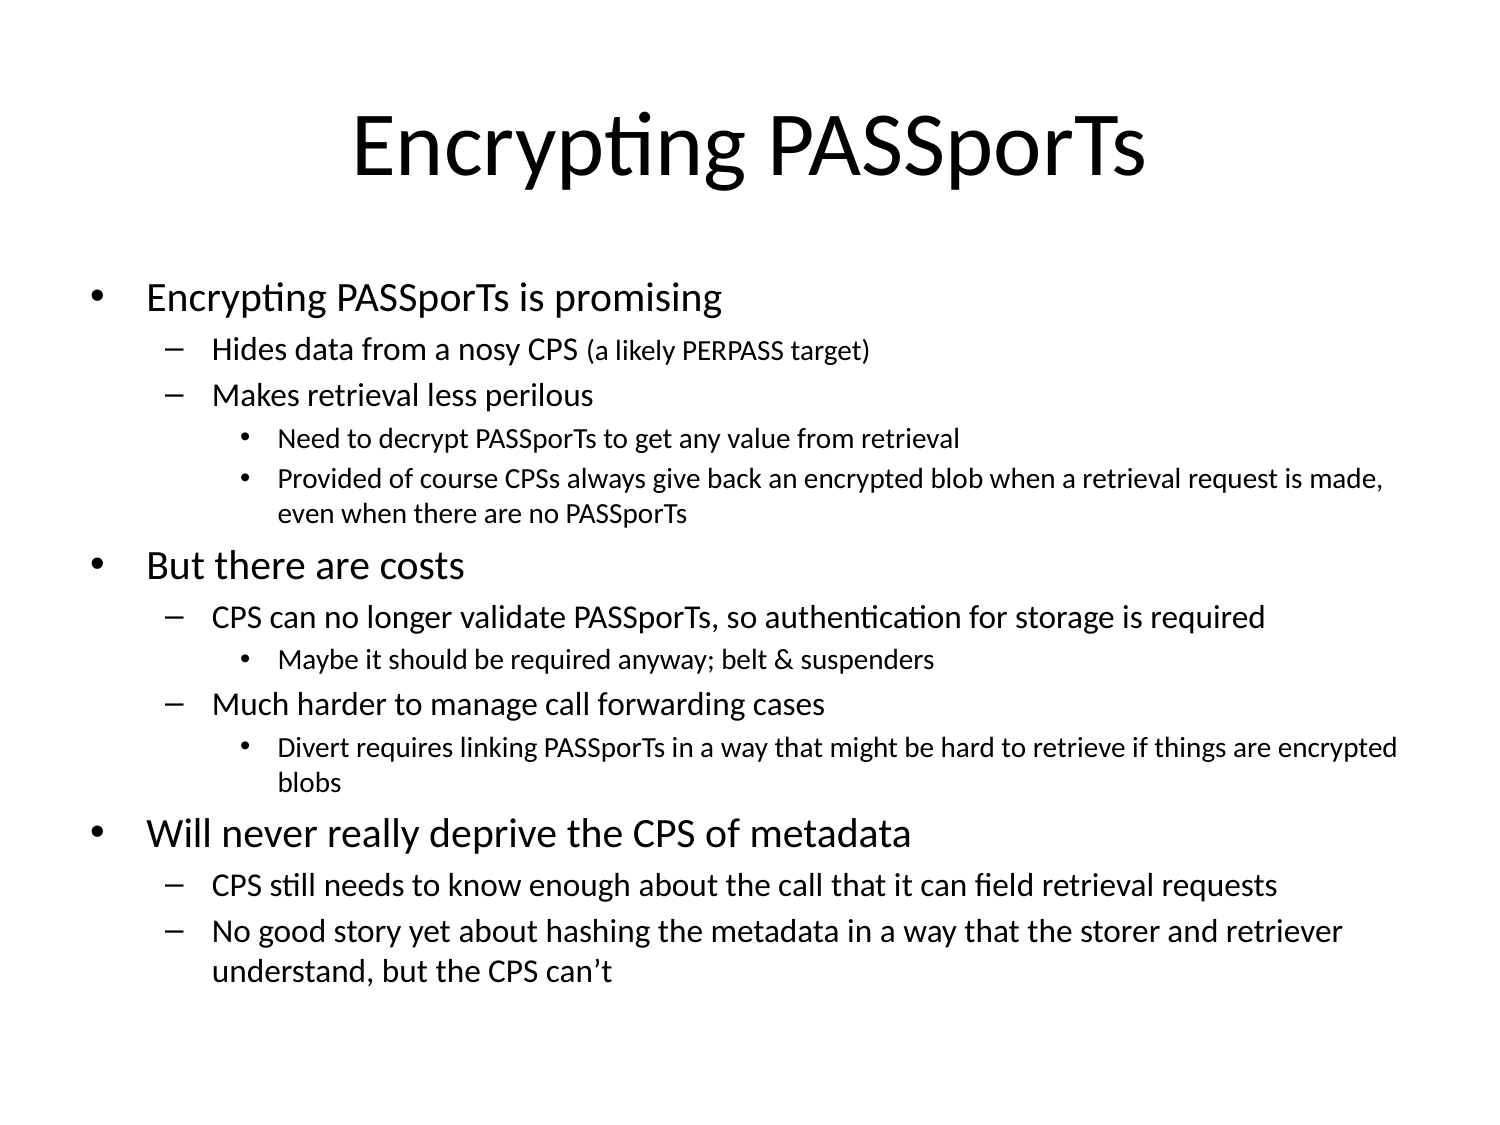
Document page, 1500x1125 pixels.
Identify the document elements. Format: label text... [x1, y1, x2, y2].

title Encrypting PASSporTs [75, 45, 1425, 233]
list Encrypting PASSporTs is promising Hides data from a nosy CPS (a likely PERPASS target) Makes retrieval less perilous Need to decrypt PASSporTs to get any value from retrieval Provided of course CPSs always give back an encrypted blob when a retrieval request is made, even when there are no PASSporTs But there are costs CPS can no longer validate PASSporTs, so authentication for storage is required Maybe it should be required anyway; belt & suspenders Much harder to manage call forwarding cases Divert requires linking PASSporTs in a way that might be hard to retrieve if things are encrypted blobs Will never really deprive the CPS of metadata CPS still needs to know enough about the call that it can field retrieval requests No good story yet about hashing the metadata in a way that the storer and retriever understand, but the CPS can’t [75, 262, 1425, 1005]
